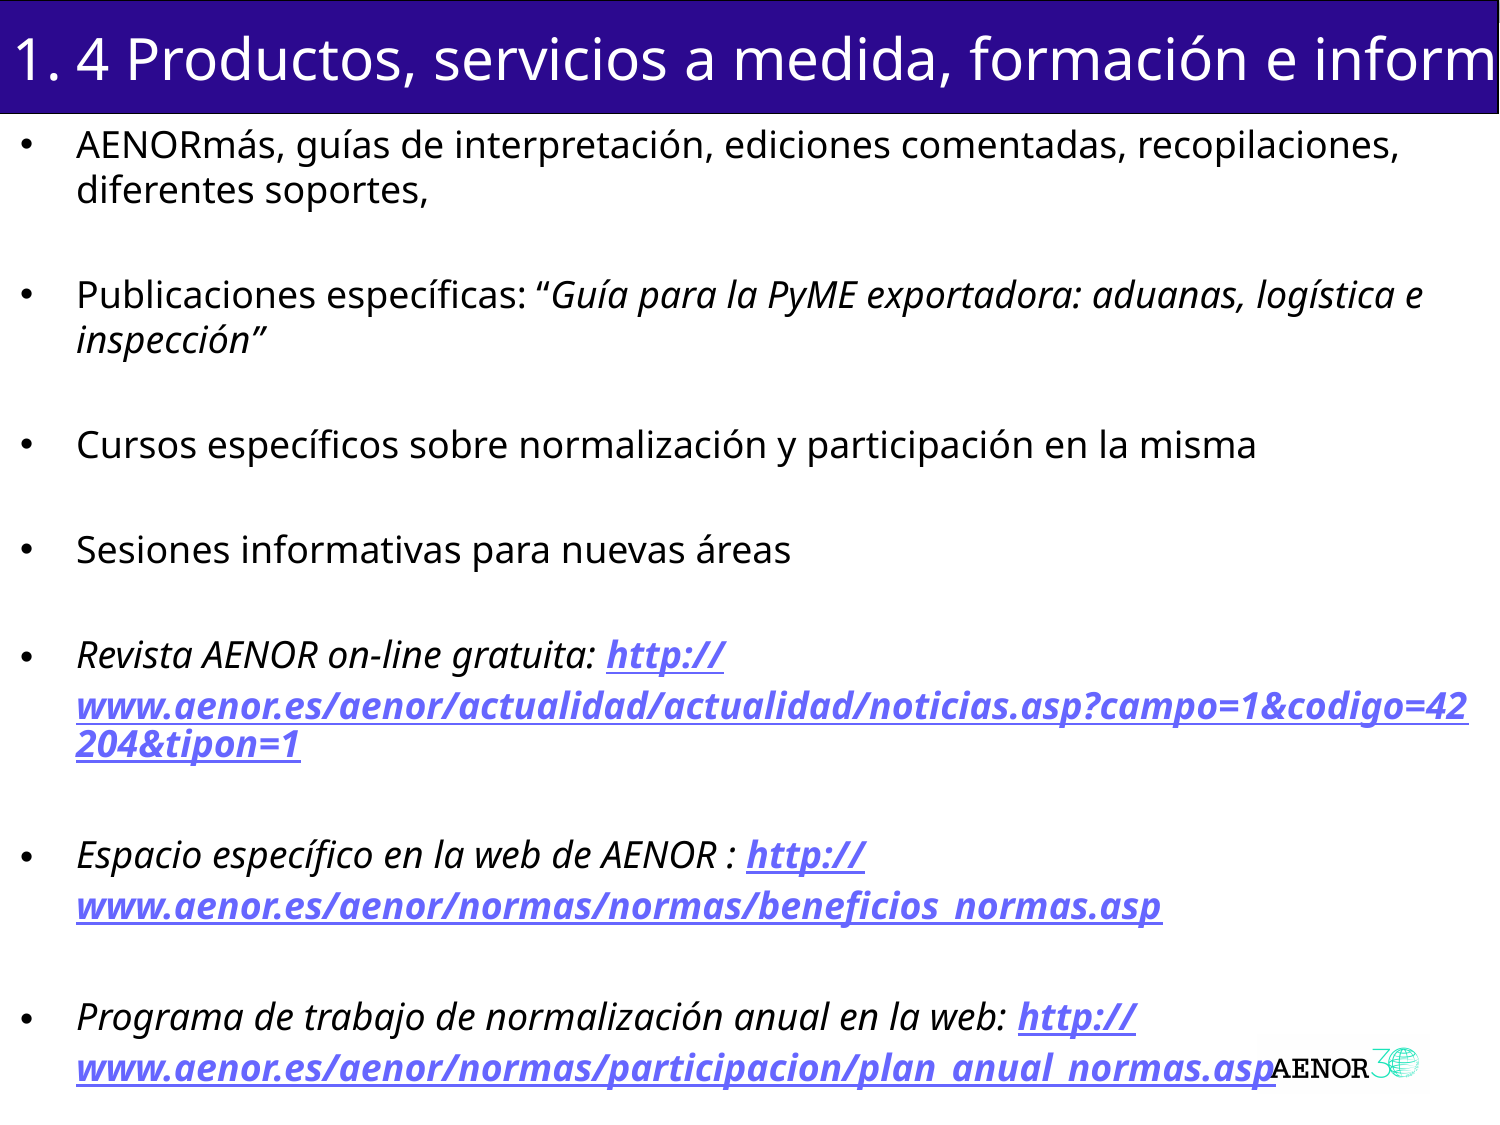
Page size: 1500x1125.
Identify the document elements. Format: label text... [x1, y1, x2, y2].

picture [1257, 1071, 1430, 1094]
text_box 1. 4 Productos, servicios a medida, formación e información [0, 0, 1498, 114]
list AENORmás, guías de interpretación, ediciones comentadas, recopilaciones, diferentes soportes, Publicaciones específicas: “Guía para la PyME exportadora: aduanas, logística e inspección” Cursos específicos sobre normalización y participación en la misma Sesiones informativas para nuevas áreas Revista AENOR on-line gratuita: http://www.aenor.es/aenor/actualidad/actualidad/noticias.asp?campo=1&codigo=42204&tipon=1 Espacio específico en la web de AENOR : http://www.aenor.es/aenor/normas/normas/beneficios_normas.asp Programa de trabajo de normalización anual en la web: http://www.aenor.es/aenor/normas/participacion/plan_anual_normas.asp Newsletters con información específica [4, 113, 1500, 1071]
